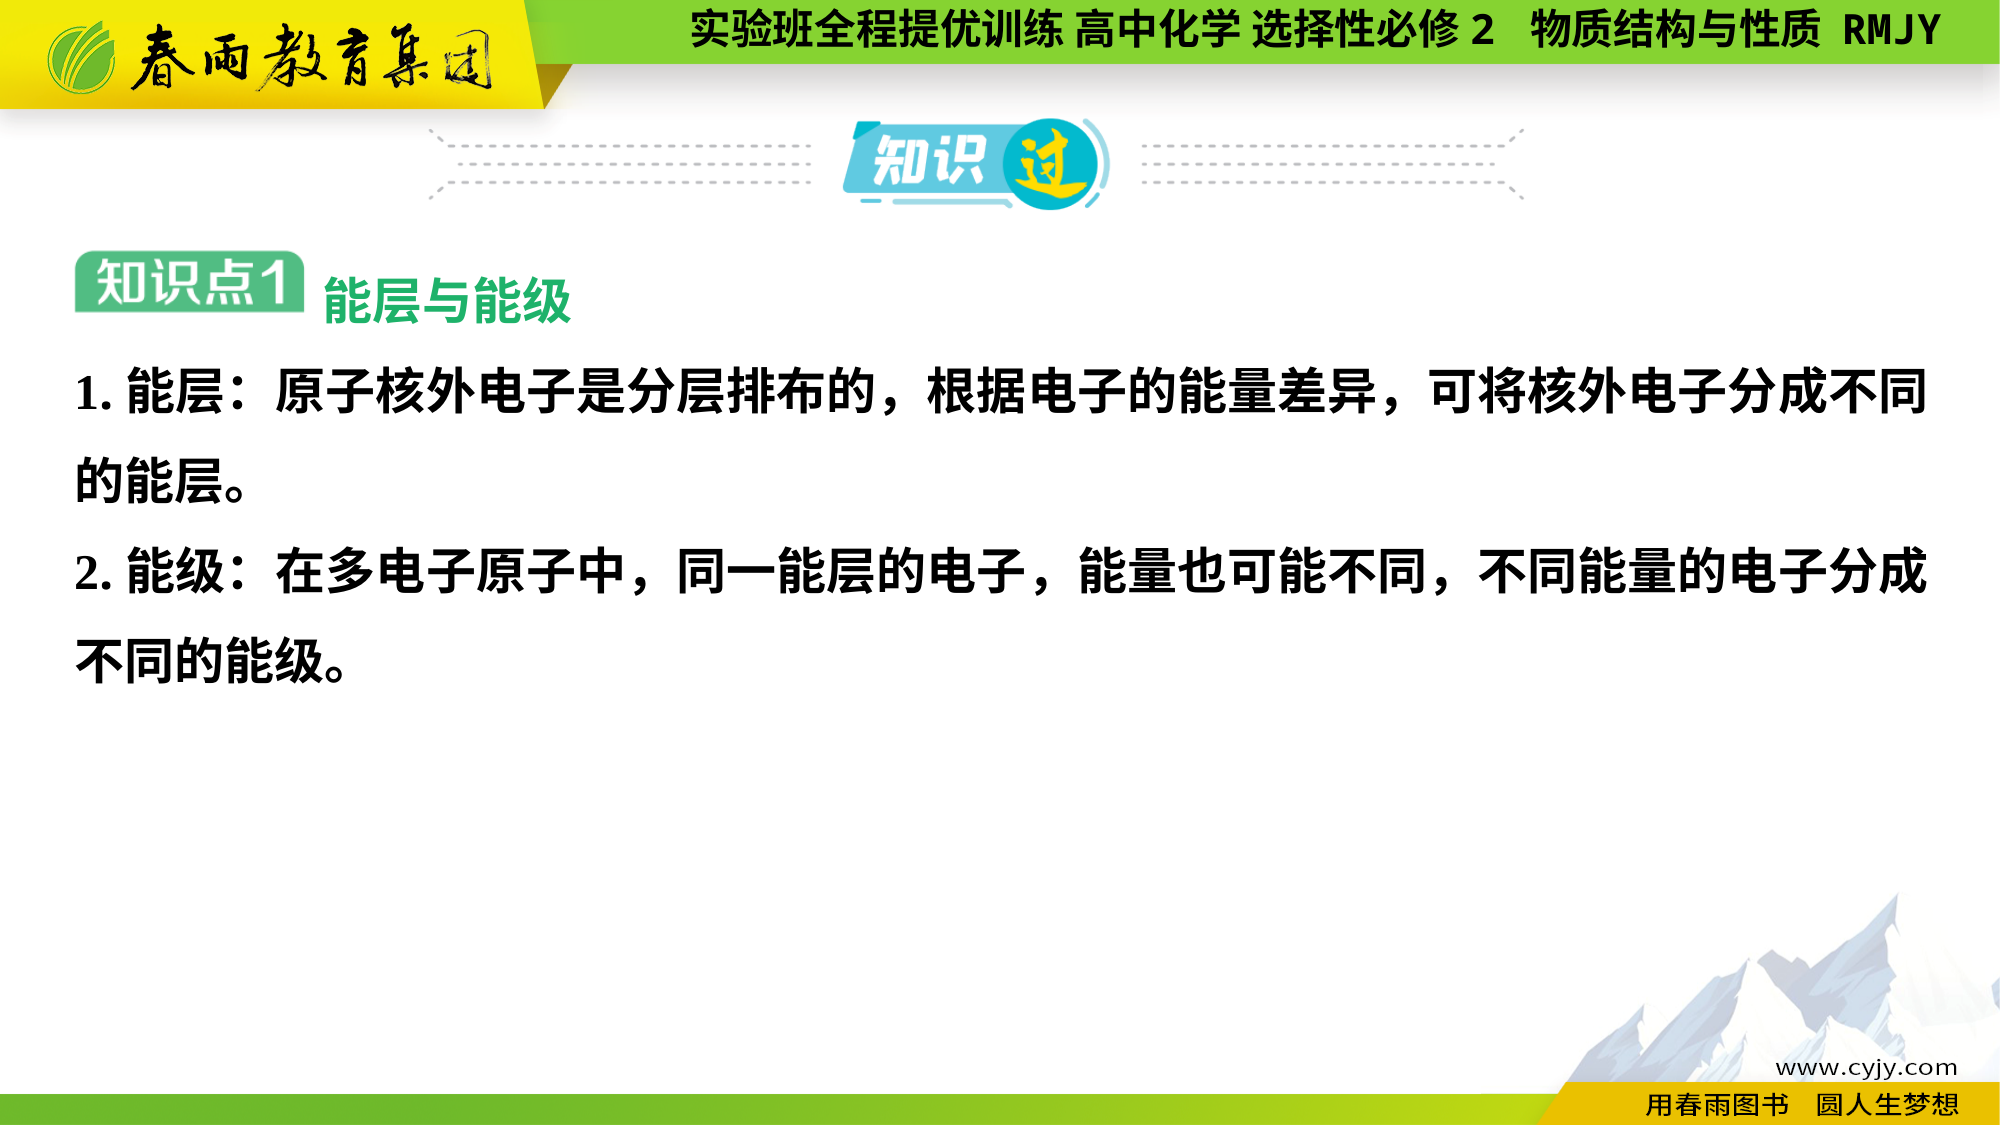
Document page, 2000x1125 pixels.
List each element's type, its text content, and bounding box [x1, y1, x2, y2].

list 能层与能级 1.能层：原子核外电子是分层排布的，根据电子的能量差异，可将核外电子分成不同的能层。 2.能级：在多电子原子中，同一能层的电子，能量也可能不同，不同能量的电子分成不同的能级。 [59, 232, 1944, 691]
picture [0, 0, 2000, 1125]
